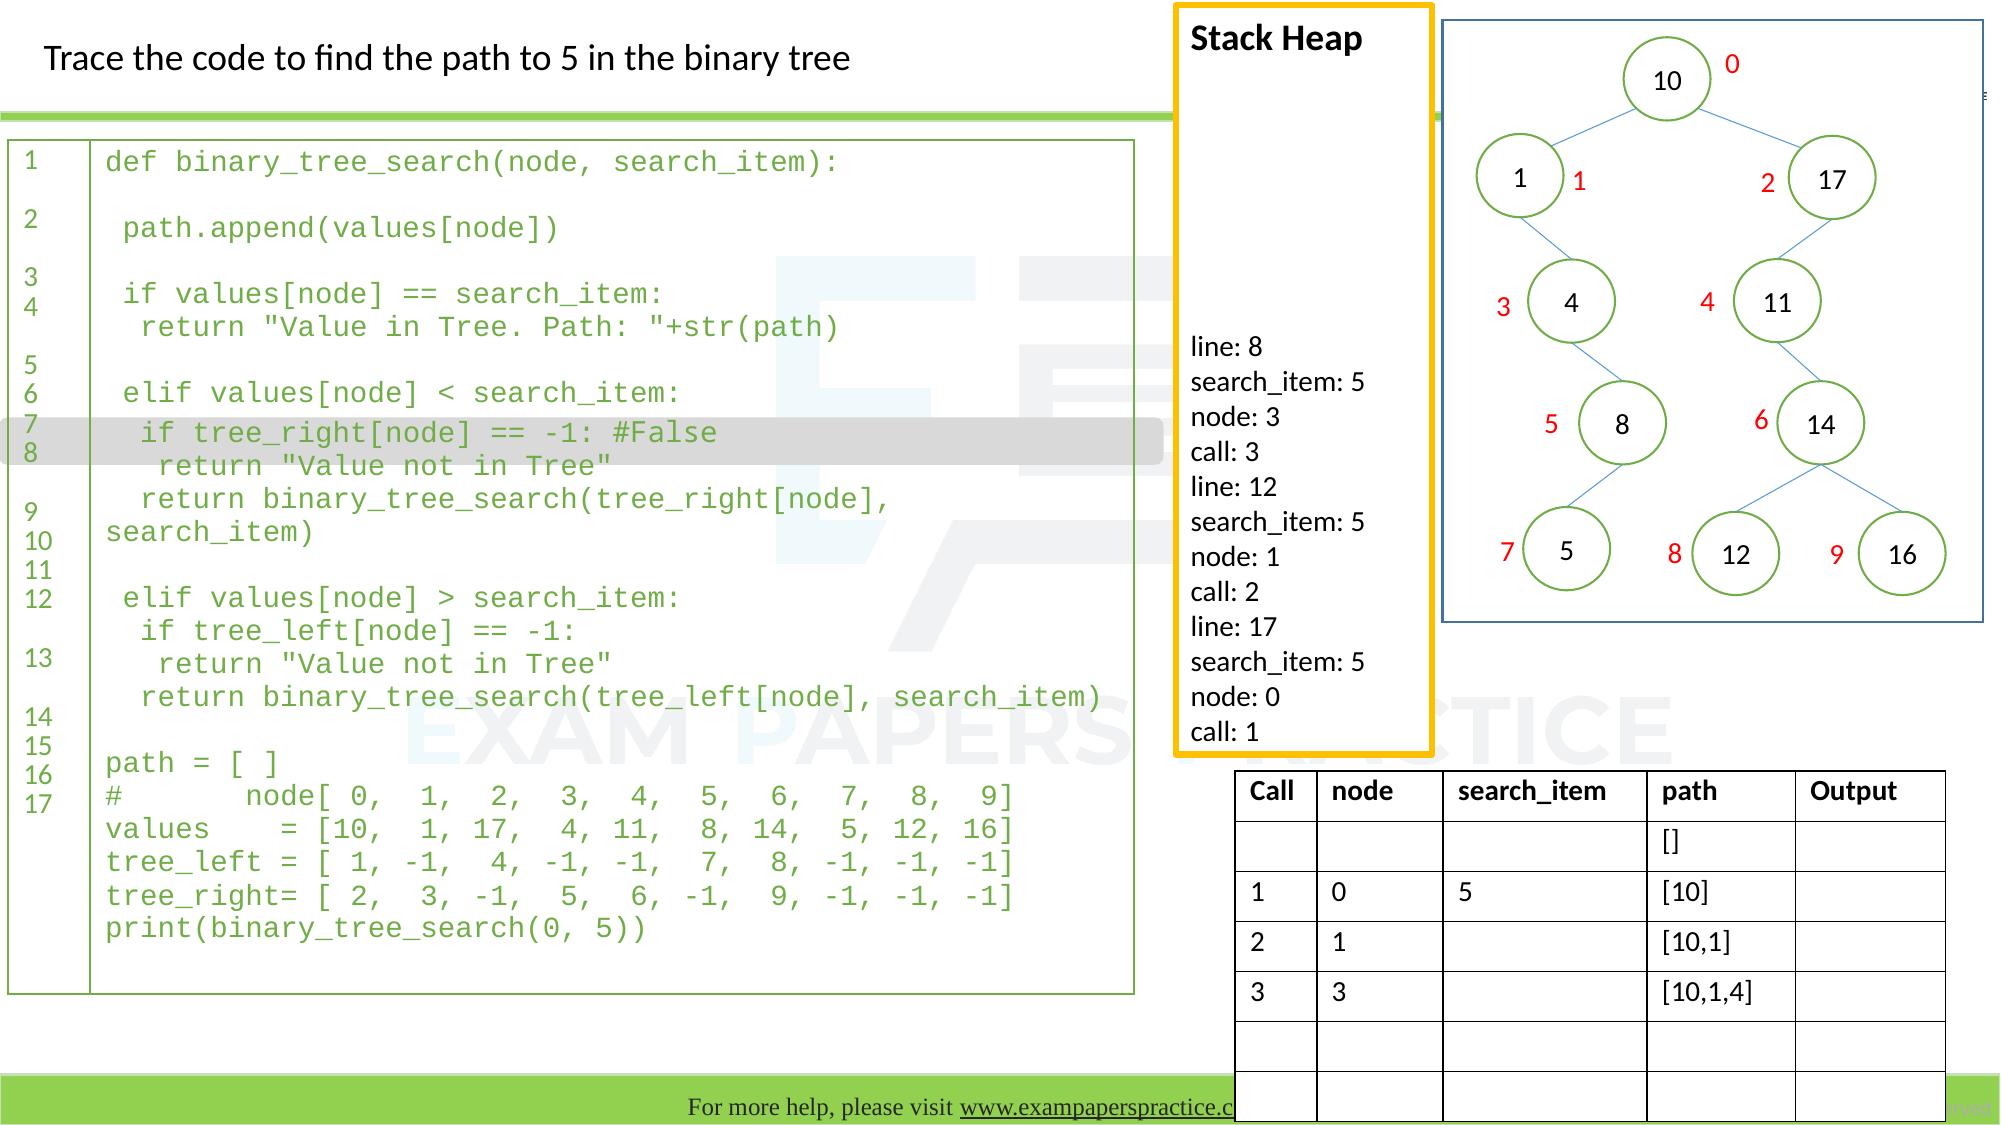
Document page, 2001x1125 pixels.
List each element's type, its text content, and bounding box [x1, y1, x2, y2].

table_cell [1648, 1072, 1795, 1121]
table_cell 1 [1318, 922, 1442, 971]
table_cell 1 [1236, 872, 1316, 921]
table_cell [1236, 822, 1316, 871]
table_header path [1648, 772, 1795, 821]
table_cell [1796, 922, 1945, 971]
table_cell [1444, 822, 1646, 871]
table_cell [1318, 1072, 1442, 1121]
text_box Stack Heap line: 8 search_item: 5 node: 3 call: 3 line: 12 search_item: 5 node: 1 call: 2 line: 17 search_item: 5 node: 0 call: 1 [1175, 5, 1432, 755]
text_box [0, 417, 7, 465]
table_cell [1444, 1072, 1646, 1121]
table_cell [1236, 1022, 1316, 1071]
table_cell [1236, 1072, 1316, 1121]
table_cell [1318, 1022, 1442, 1071]
table_cell [1444, 922, 1646, 971]
table_cell [1318, 822, 1442, 871]
table_cell [10,1,4] [1648, 972, 1795, 1021]
table_cell [1796, 1022, 1945, 1071]
table_cell [1796, 822, 1945, 871]
table_header def binary_tree_search(node, search_item): path.append(values[node]) if values[node] == search_item: return "Value in Tree. Path: "+str(path) elif values[node] < search_item: if tree_right[node] == -1: #False return "Value not in Tree" return binary_tree_search(tree_right[node], search_item) elif values[node] > search_item: if tree_left[node] == -1: return "Value not in Tree" return binary_tree_search(tree_left[node], search_item) path = [ ] # node[ 0, 1, 2, 3, 4, 5, 6, 7, 8, 9] values = [10, 1, 17, 4, 11, 8, 14, 5, 12, 16] tree_left = [ 1, -1, 4, -1, -1, 7, 8, -1, -1, -1] tree_right= [ 2, 3, -1, 5, 6, -1, 9, -1, -1, -1] print(binary_tree_search(0, 5)) [91, 141, 1133, 993]
table_cell [] [1648, 822, 1795, 871]
table_cell [1444, 972, 1646, 1021]
text_box [1135, 417, 1164, 465]
table_cell [1796, 1072, 1945, 1121]
table_header node [1318, 772, 1442, 821]
table_cell [10,1] [1648, 922, 1795, 971]
table_cell [1444, 1022, 1646, 1071]
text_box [1442, 20, 1984, 623]
table_header Call [1236, 772, 1316, 821]
table_cell 3 [1318, 972, 1442, 1021]
table_header Output [1796, 772, 1945, 821]
table_cell 3 [1236, 972, 1316, 1021]
table_cell 2 [1236, 922, 1316, 971]
table_cell [1796, 872, 1945, 921]
text_box Trace the code to find the path to 5 in the binary tree [28, 25, 1072, 86]
table_cell [10] [1648, 872, 1795, 921]
table_header 1 2 3 4 5 6 7 8 9 10 11 12 13 14 15 16 17 [9, 141, 89, 993]
table_cell [1796, 972, 1945, 1021]
table_cell 0 [1318, 872, 1442, 921]
table_header search_item [1444, 772, 1646, 821]
table_cell [1648, 1022, 1795, 1071]
table_cell 5 [1444, 872, 1646, 921]
